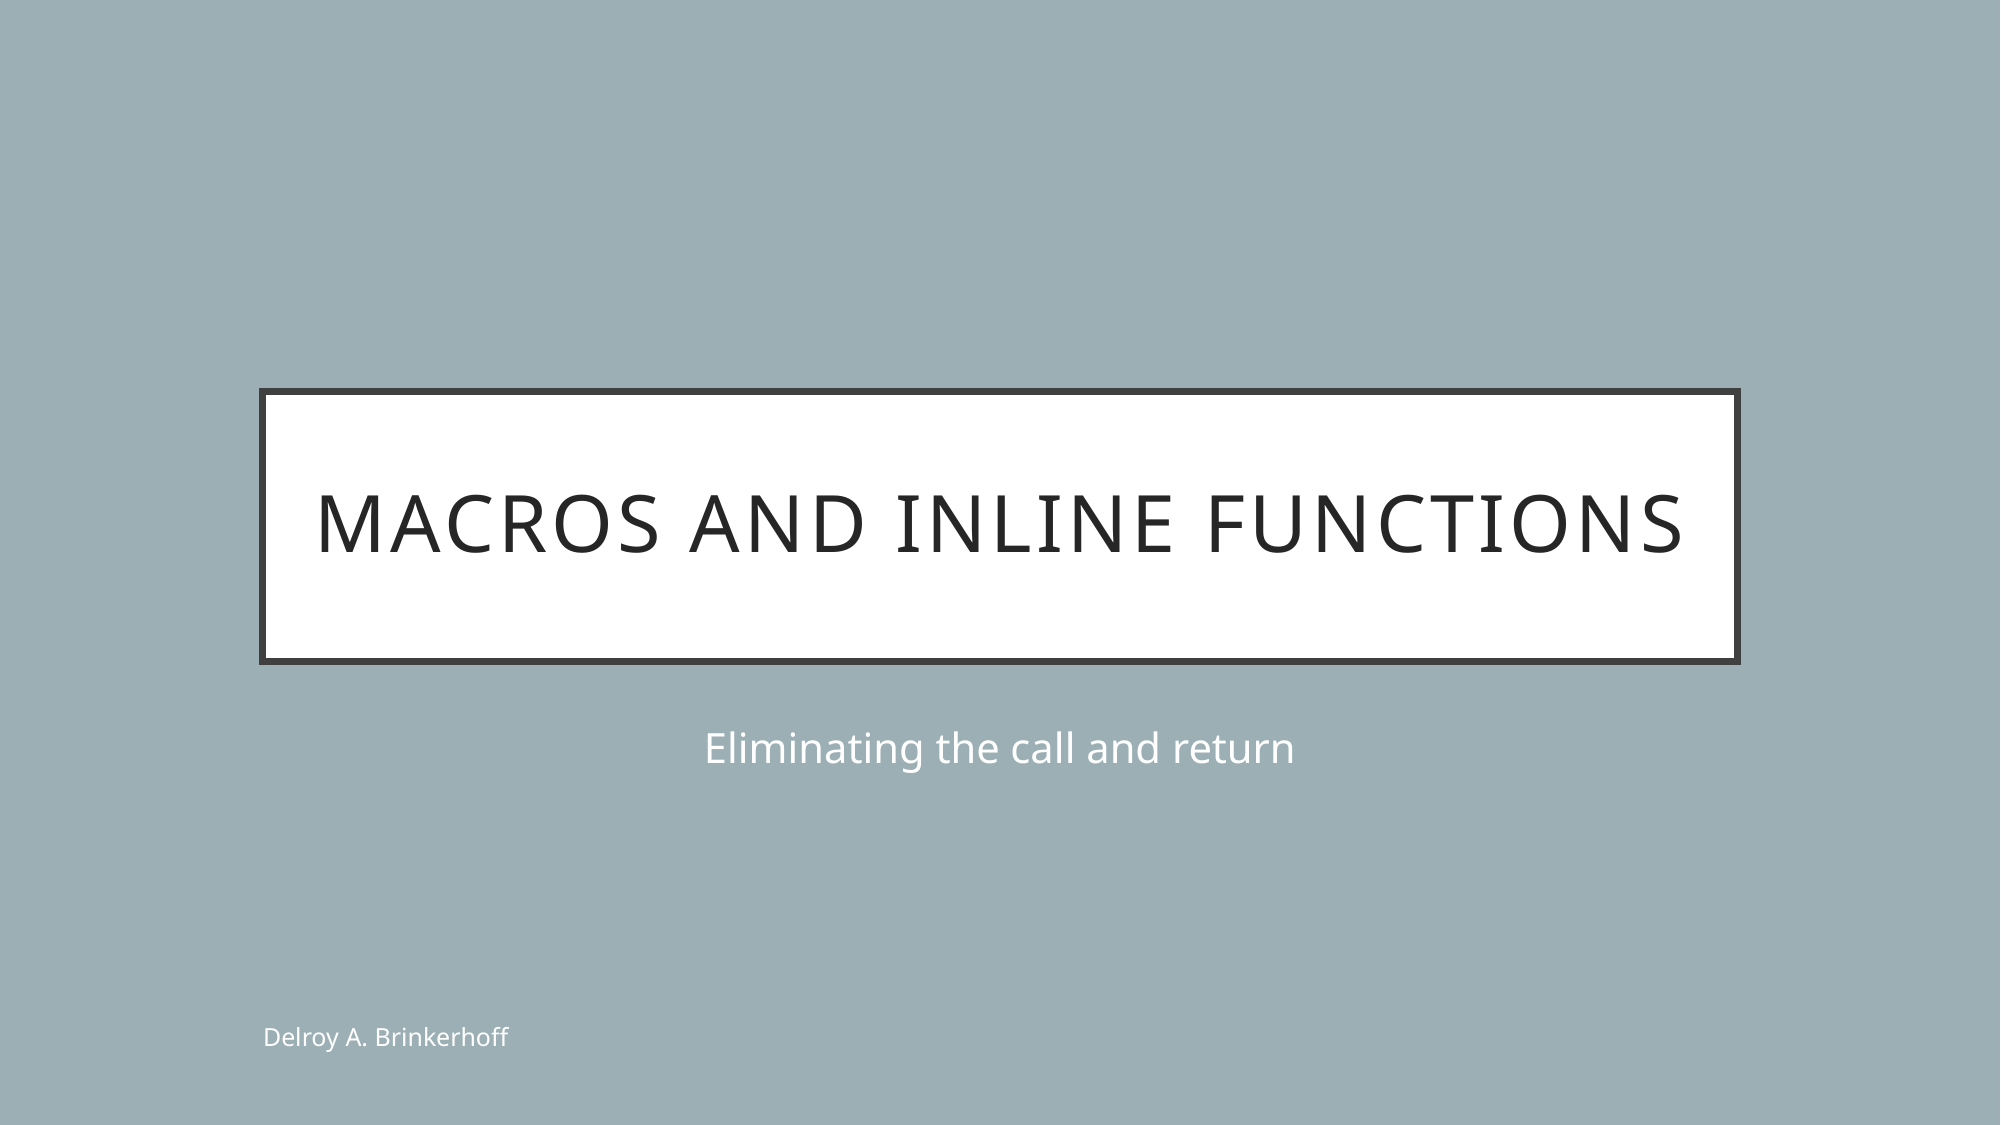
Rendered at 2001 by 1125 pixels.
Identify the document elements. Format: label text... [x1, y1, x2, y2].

title Macros and Inline Functions [259, 388, 1741, 665]
subtitle Eliminating the call and return [442, 713, 1558, 918]
text_box Delroy A. Brinkerhoff [248, 1013, 524, 1059]
